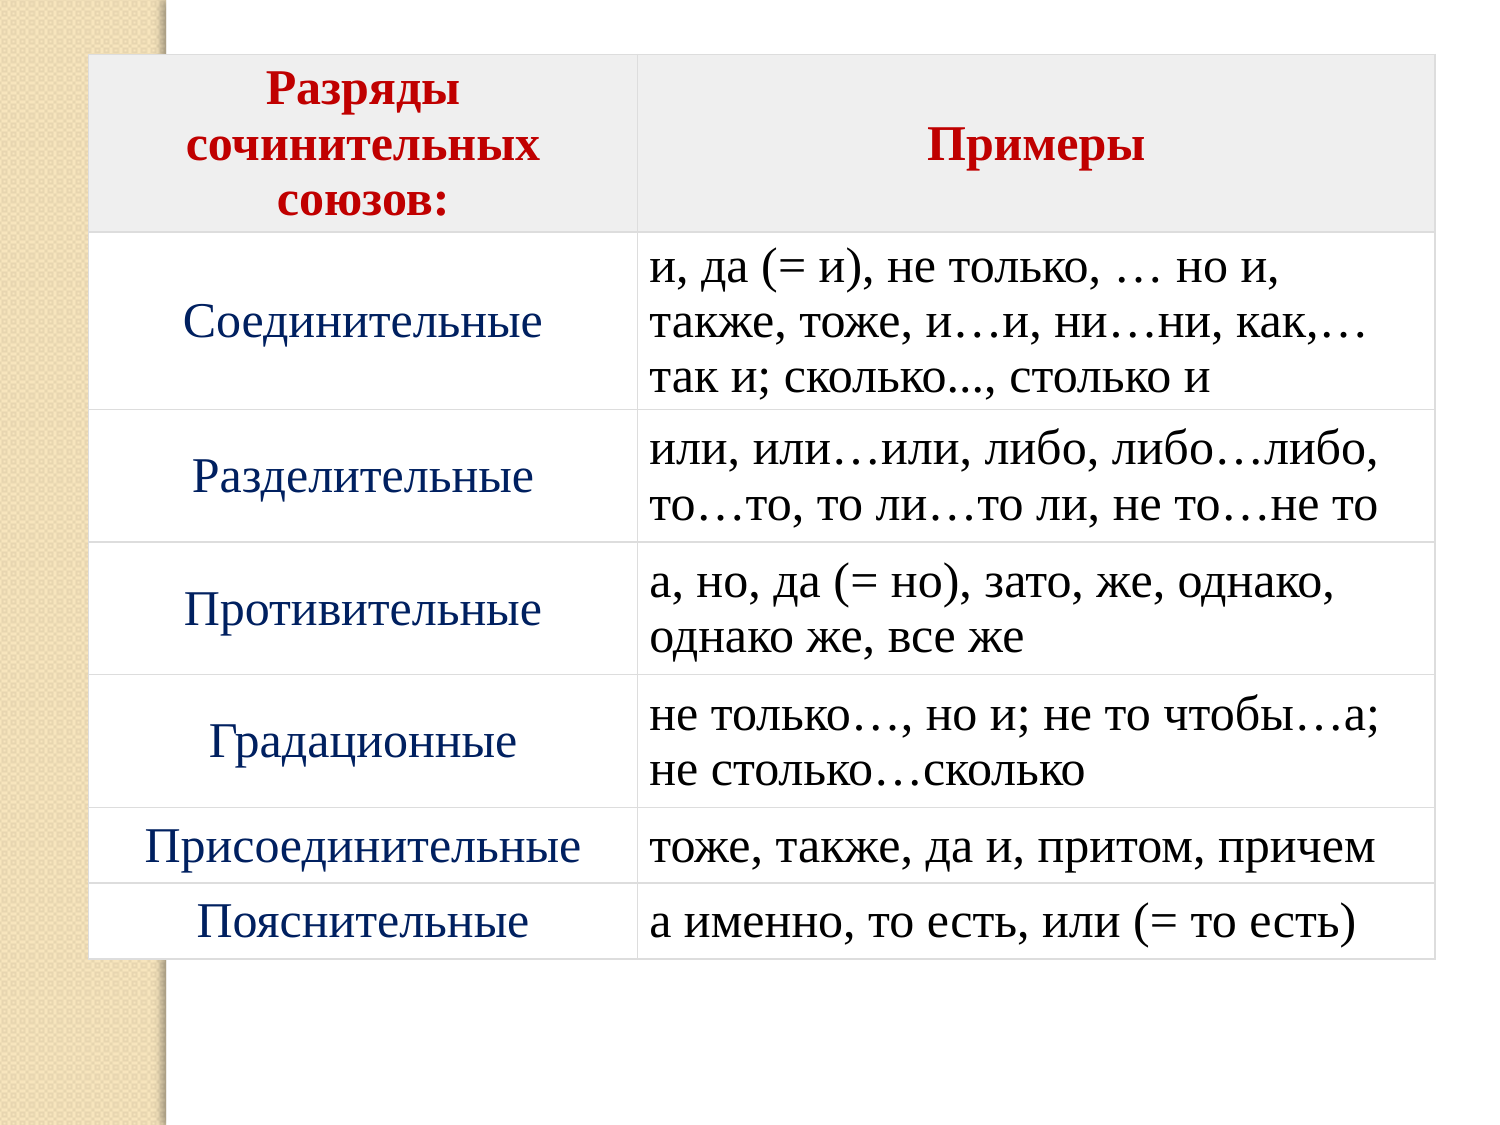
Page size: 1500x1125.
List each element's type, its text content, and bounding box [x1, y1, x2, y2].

table_cell и, да (= и), не только, … но и, также, тоже, и…и, ни…ни, как,…так и; сколько..., столько и [638, 233, 1434, 409]
table_cell или, или…или, либо, либо…либо, то…то, то ли…то ли, не то…не то [638, 410, 1434, 541]
table_cell Разделительные [89, 410, 637, 541]
table_cell Градационные [89, 675, 637, 807]
table_cell а, но, да (= но), зато, же, однако, однако же, все же [638, 543, 1434, 674]
table_header Разряды сочинительных союзов: [89, 55, 637, 231]
table_cell Противительные [89, 543, 637, 674]
table_cell а именно, то есть, или (= то есть) [638, 884, 1434, 958]
table_cell Соединительные [89, 233, 637, 409]
table_cell тоже, также, да и, притом, причем [638, 808, 1434, 882]
table_cell Пояснительные [89, 884, 637, 958]
table_cell Присоединительные [89, 808, 637, 882]
table_cell не только…, но и; не то чтобы…а; не столько…сколько [638, 675, 1434, 807]
table_header Примеры [638, 55, 1434, 231]
